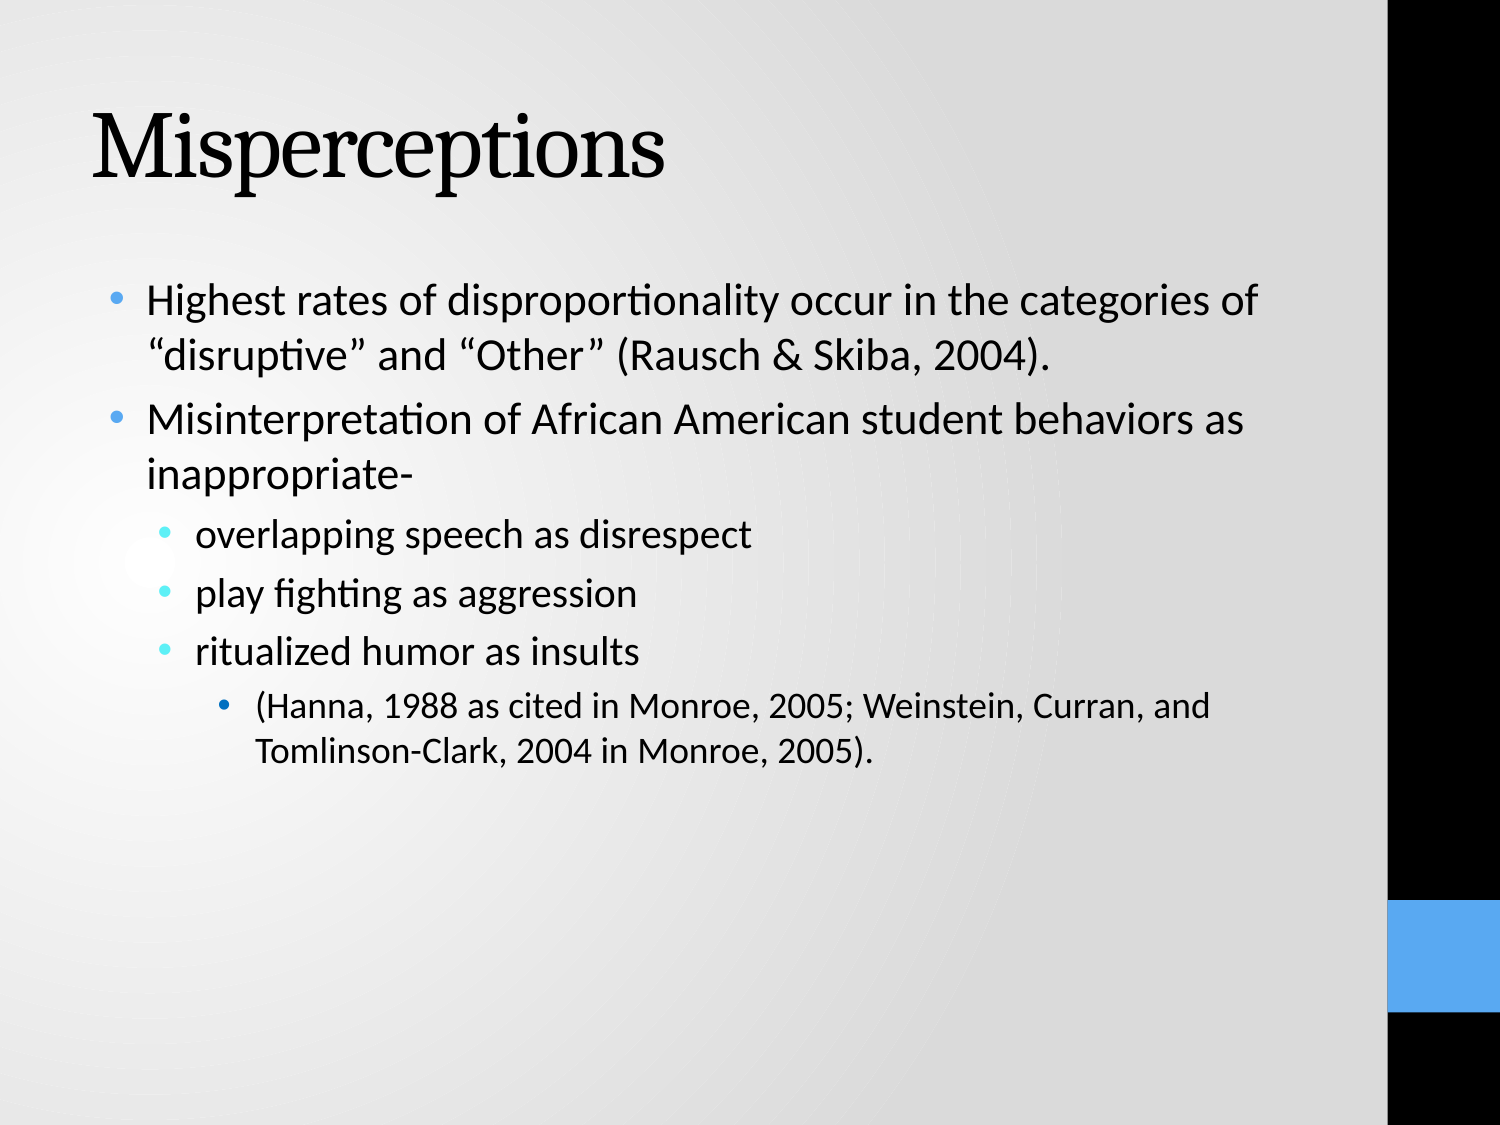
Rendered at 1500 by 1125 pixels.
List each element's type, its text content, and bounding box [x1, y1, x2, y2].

list Highest rates of disproportionality occur in the categories of “disruptive” and “Other” (Rausch & Skiba, 2004). Misinterpretation of African American student behaviors as inappropriate- overlapping speech as disrespect play fighting as aggression ritualized humor as insults (Hanna, 1988 as cited in Monroe, 2005; Weinstein, Curran, and Tomlinson-Clark, 2004 in Monroe, 2005). [75, 262, 1325, 1050]
title Misperceptions [75, 45, 1325, 233]
